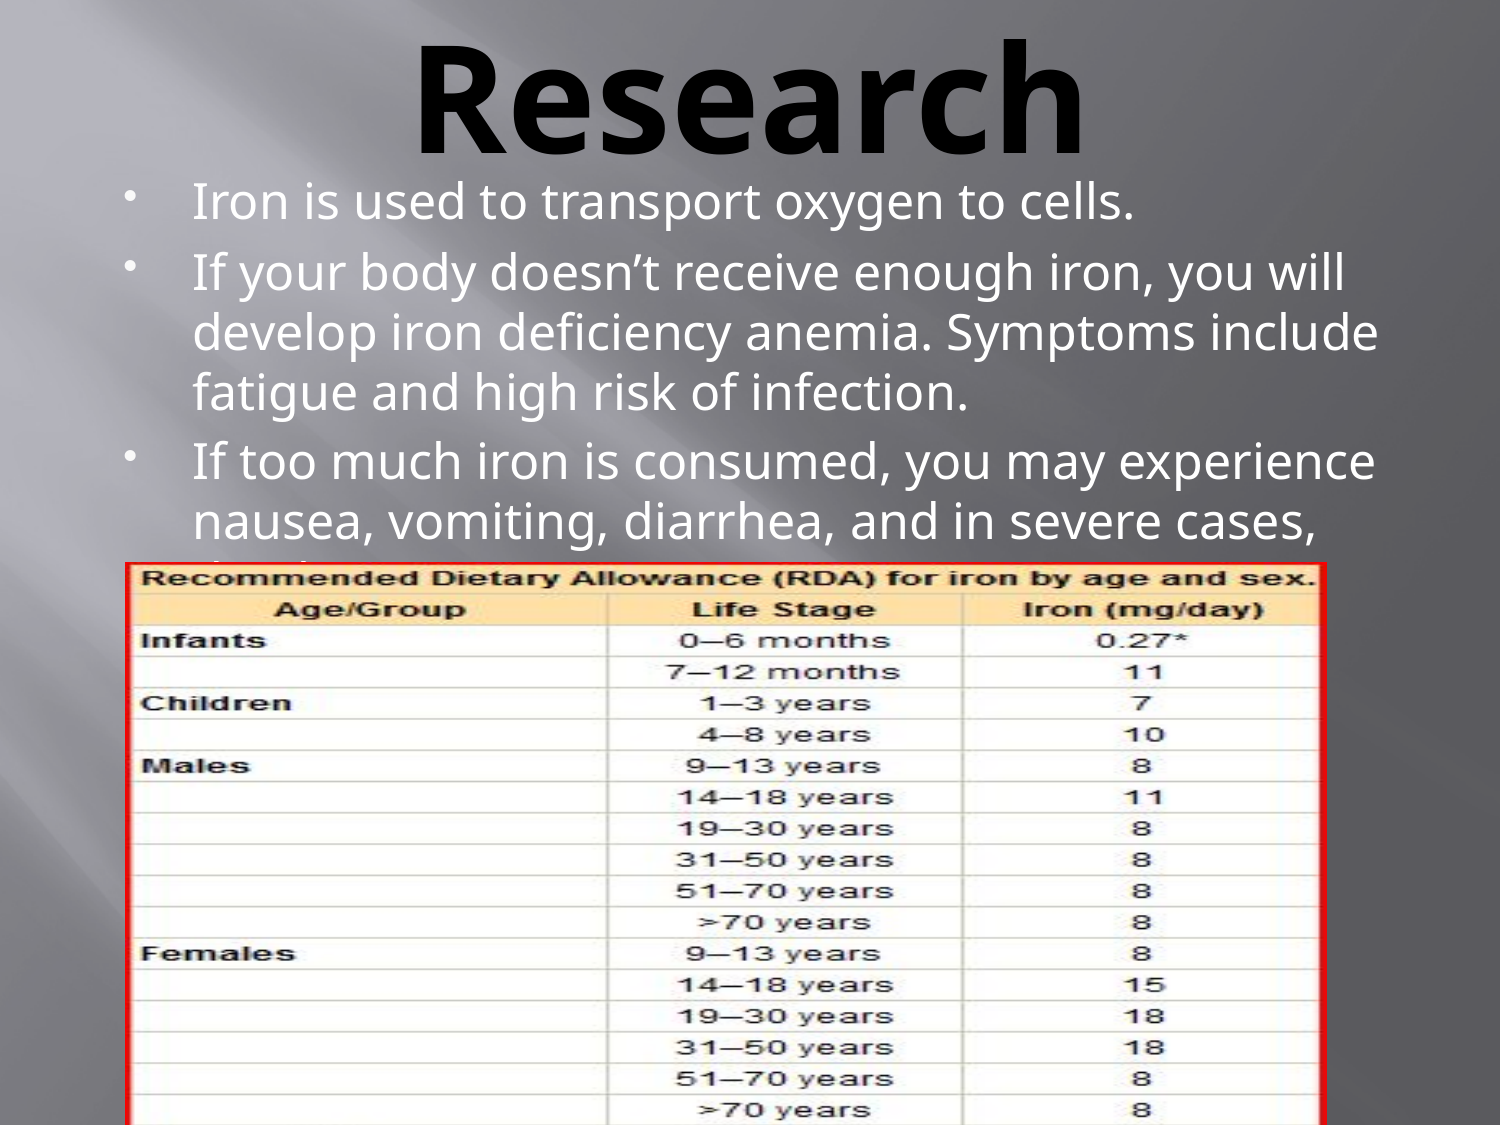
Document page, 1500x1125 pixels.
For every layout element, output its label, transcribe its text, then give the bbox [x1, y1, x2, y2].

list Iron is used to transport oxygen to cells. If your body doesn’t receive enough iron, you will develop iron deficiency anemia. Symptoms include fatigue and high risk of infection. If too much iron is consumed, you may experience nausea, vomiting, diarrhea, and in severe cases, death. [87, 162, 1438, 935]
picture [124, 562, 1376, 1125]
title Research [75, 0, 1425, 188]
